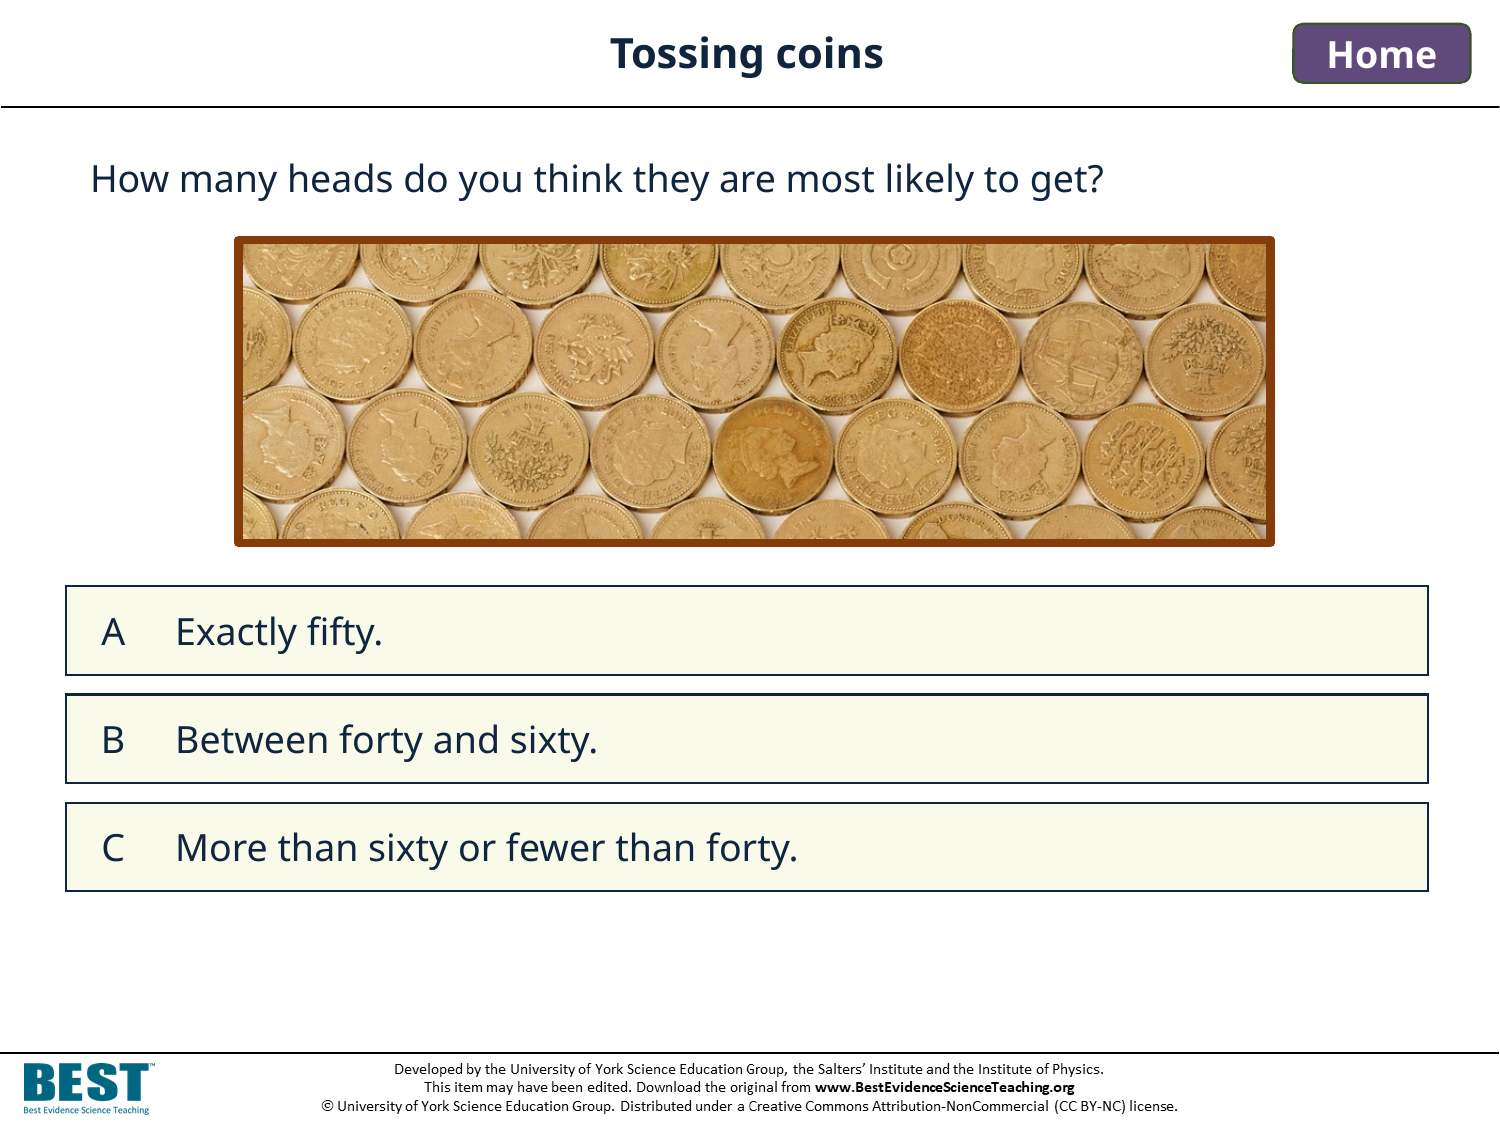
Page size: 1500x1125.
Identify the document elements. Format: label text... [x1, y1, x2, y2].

picture [0, 106, 1500, 1125]
text_box Home [1292, 22, 1472, 84]
text_box Tossing coins [23, 4, 1471, 99]
